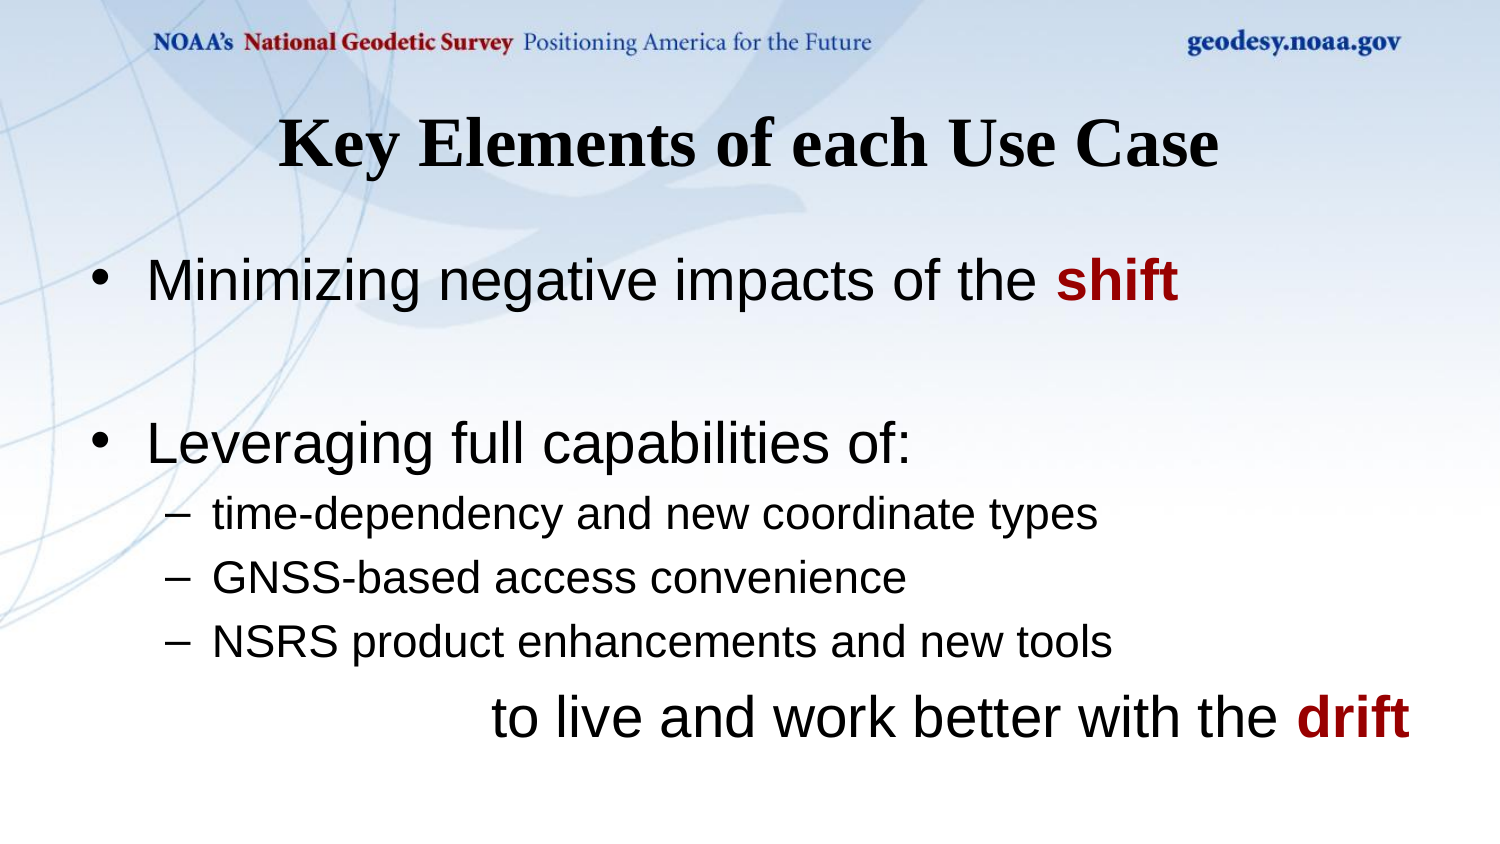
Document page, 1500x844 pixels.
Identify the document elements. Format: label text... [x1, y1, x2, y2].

picture [0, 0, 1500, 844]
list Minimizing negative impacts of the shift Leveraging full capabilities of: time-dependency and new coordinate types GNSS-based access convenience NSRS product enhancements and new tools to live and work better with the drift [75, 234, 1425, 792]
title Key Elements of each Use Case [75, 67, 1425, 208]
